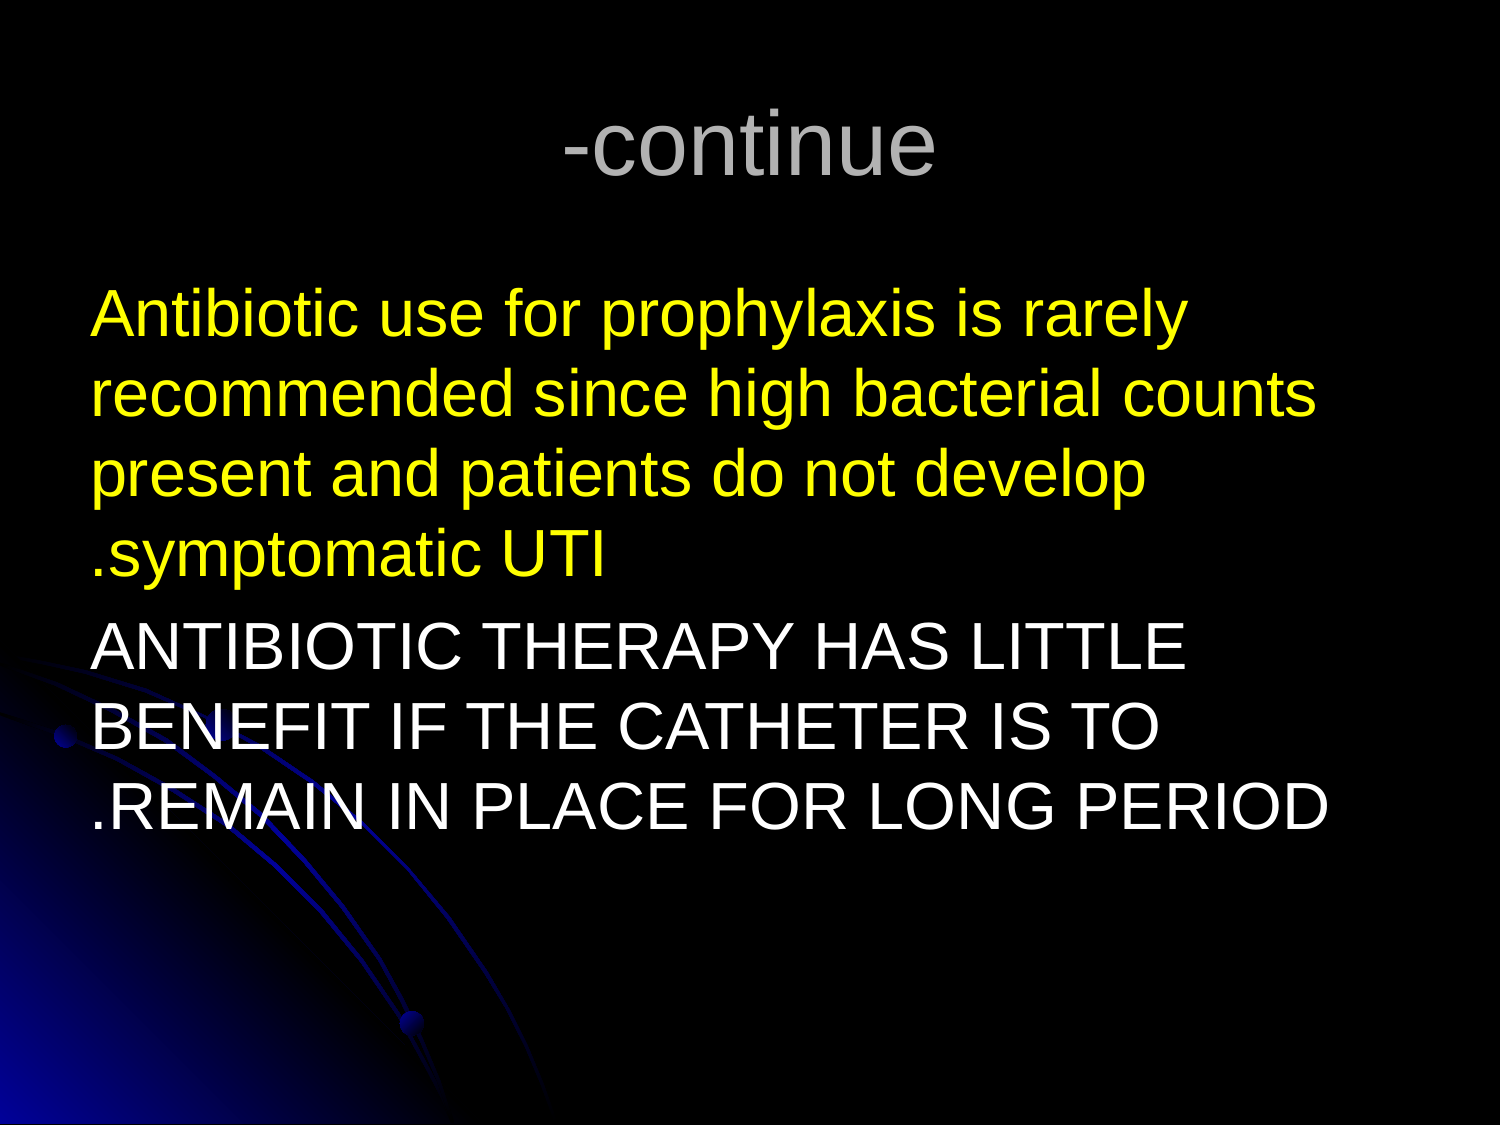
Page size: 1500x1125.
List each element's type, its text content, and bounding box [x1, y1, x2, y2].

list Antibiotic use for prophylaxis is rarely recommended since high bacterial counts present and patients do not develop symptomatic UTI. ANTIBIOTIC THERAPY HAS LITTLE BENEFIT IF THE CATHETER IS TO REMAIN IN PLACE FOR LONG PERIOD. [74, 262, 1426, 1006]
title continue- [74, 45, 1426, 233]
